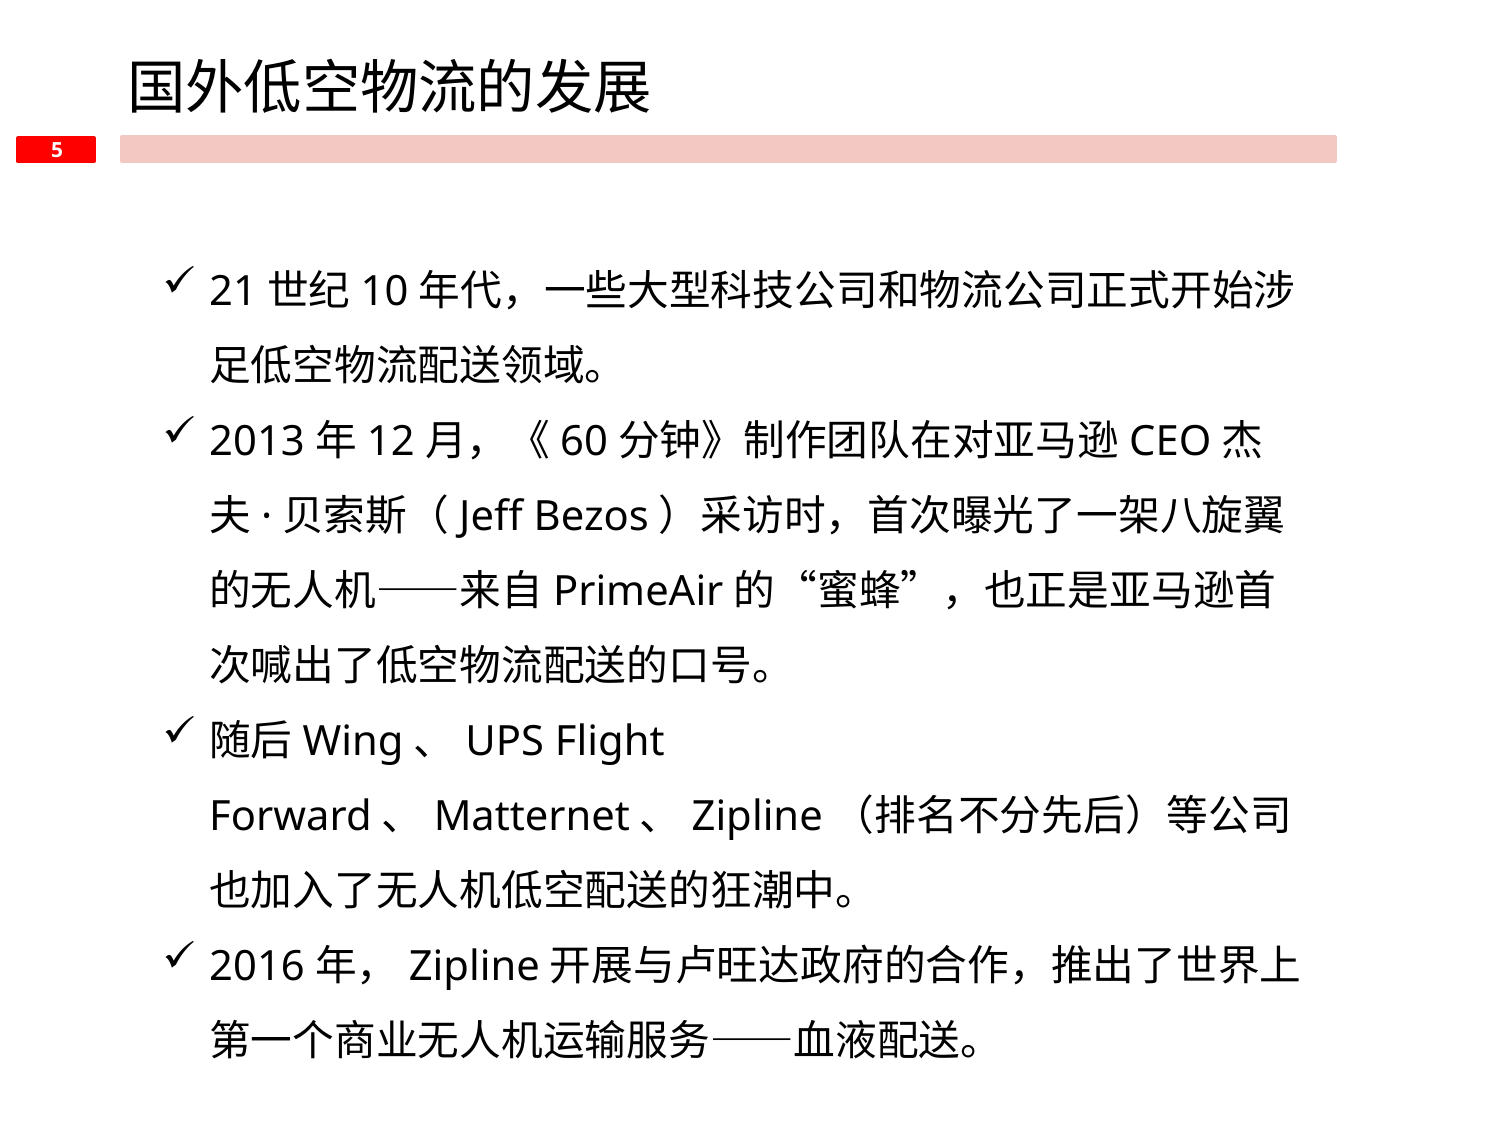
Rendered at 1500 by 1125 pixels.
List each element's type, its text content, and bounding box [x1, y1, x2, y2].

text_box 国外低空物流的发展 [112, 42, 667, 128]
text_box [17, 129, 97, 189]
text_box 21世纪10年代，一些大型科技公司和物流公司正式开始涉足低空物流配送领域。 2013年12月，《60分钟》制作团队在对亚马逊CEO杰夫·贝索斯（Jeff Bezos）采访时，首次曝光了一架八旋翼的无人机——来自PrimeAir的“蜜蜂”，也正是亚马逊首次喊出了低空物流配送的口号。 随后Wing、UPS Flight Forward、Matternet、Zipline（排名不分先后）等公司也加入了无人机低空配送的狂潮中。 2016年，Zipline开展与卢旺达政府的合作，推出了世界上第一个商业无人机运输服务——血液配送。 [147, 231, 1324, 989]
